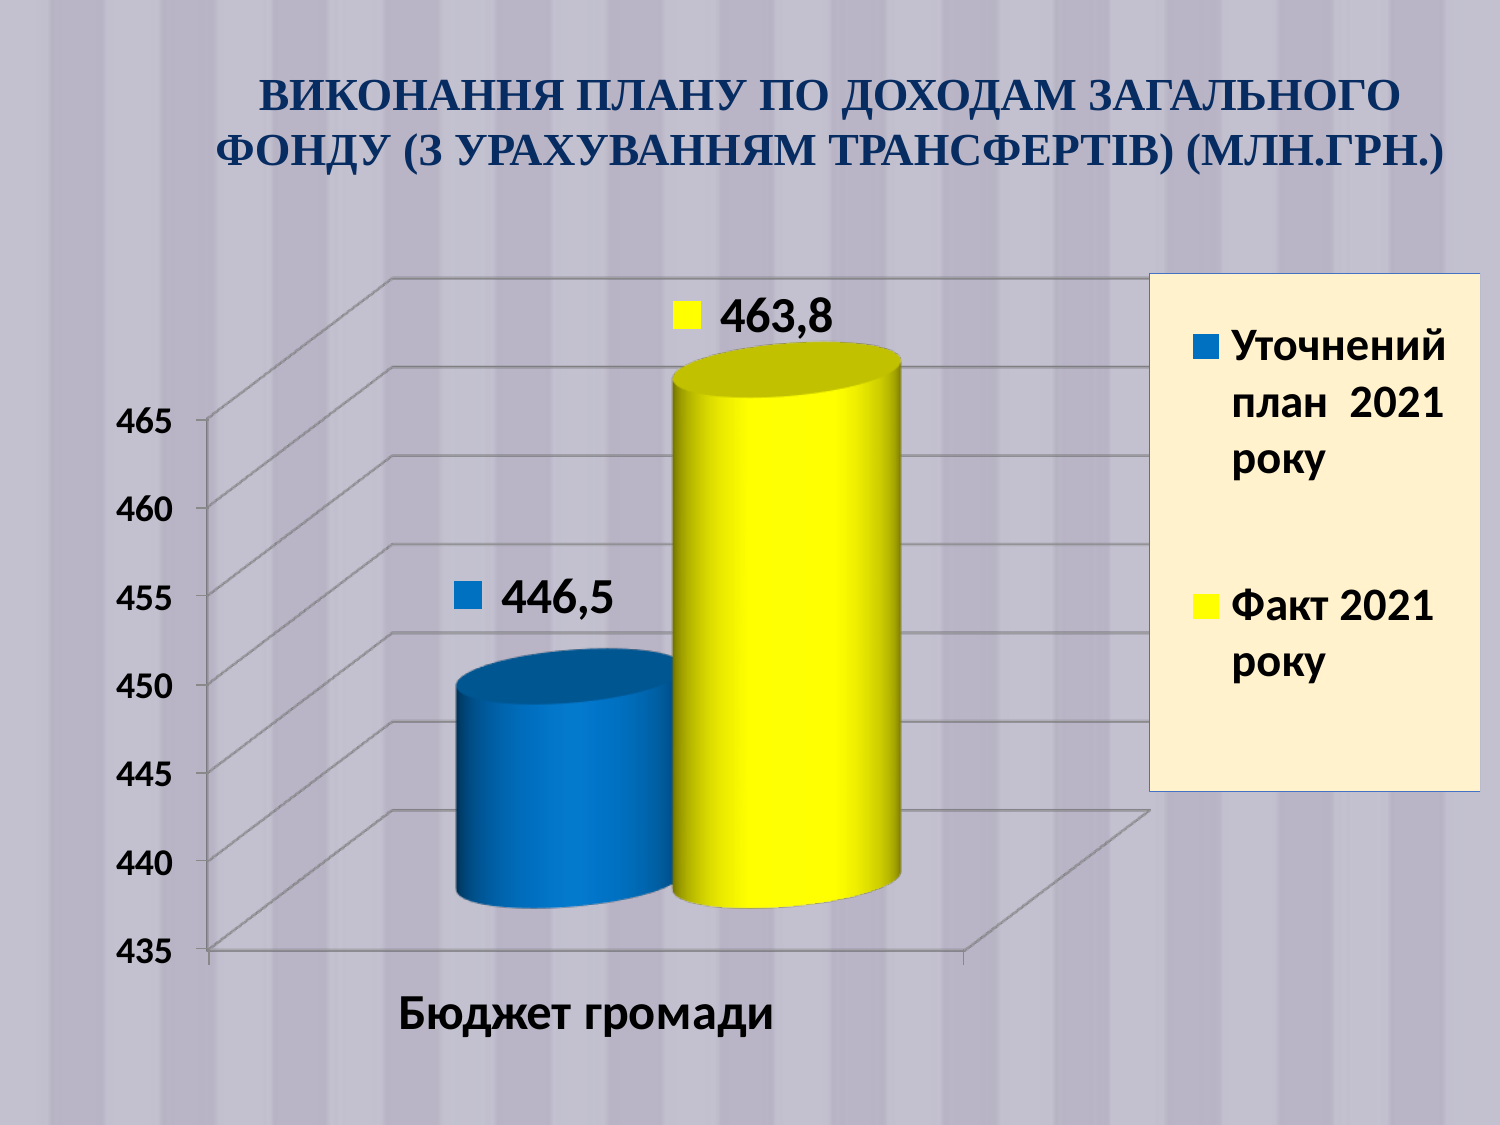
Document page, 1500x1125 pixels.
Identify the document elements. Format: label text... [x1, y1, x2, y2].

title ВИКОНАННЯ ПЛАНУ ПО ДОХОДАМ ЗАГАЛЬНОГО ФОНДУ (З УРАХУВАННЯМ ТРАНСФЕРТІВ) (МЛН.ГРН.) [160, 54, 1500, 185]
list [39, 242, 1490, 1048]
picture [0, 0, 1500, 1125]
